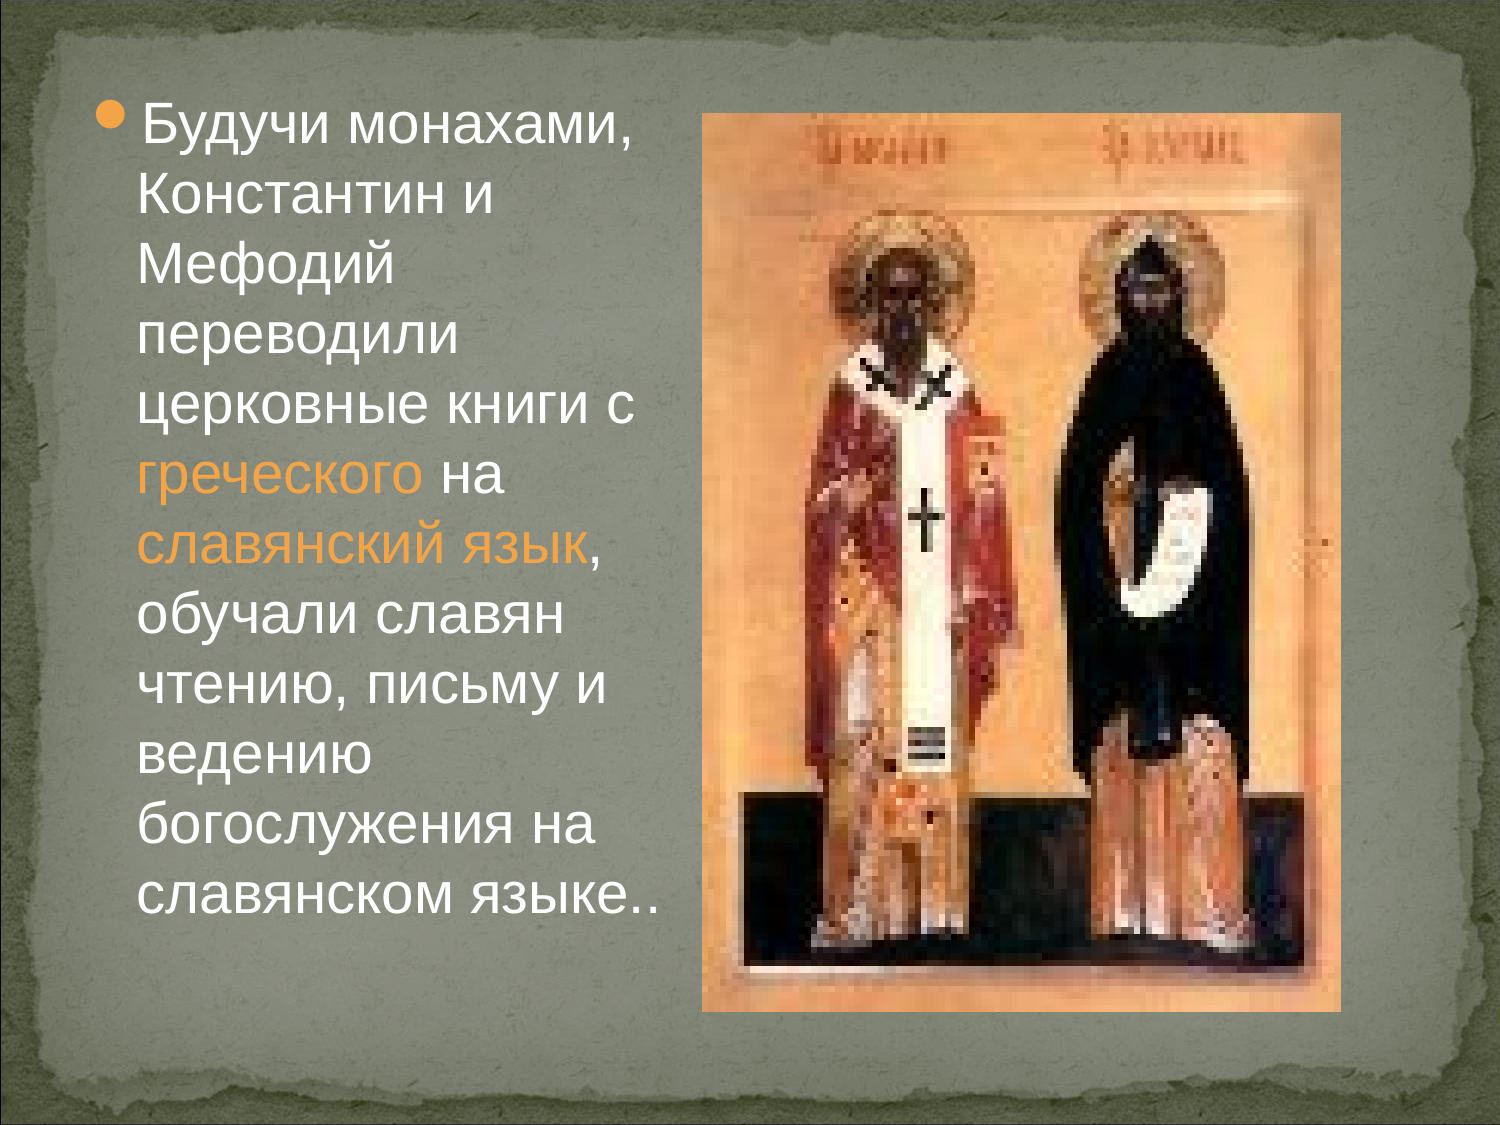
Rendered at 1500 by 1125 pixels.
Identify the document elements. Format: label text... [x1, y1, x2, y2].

picture [0, 0, 1500, 1125]
list Будучи монахами, Константин и Мефодий переводили церковные книги с греческого на славянский язык, обучали славян чтению, письму и ведению богослужения на славянском языке.. [76, 78, 703, 243]
text_box [76, 243, 703, 1083]
